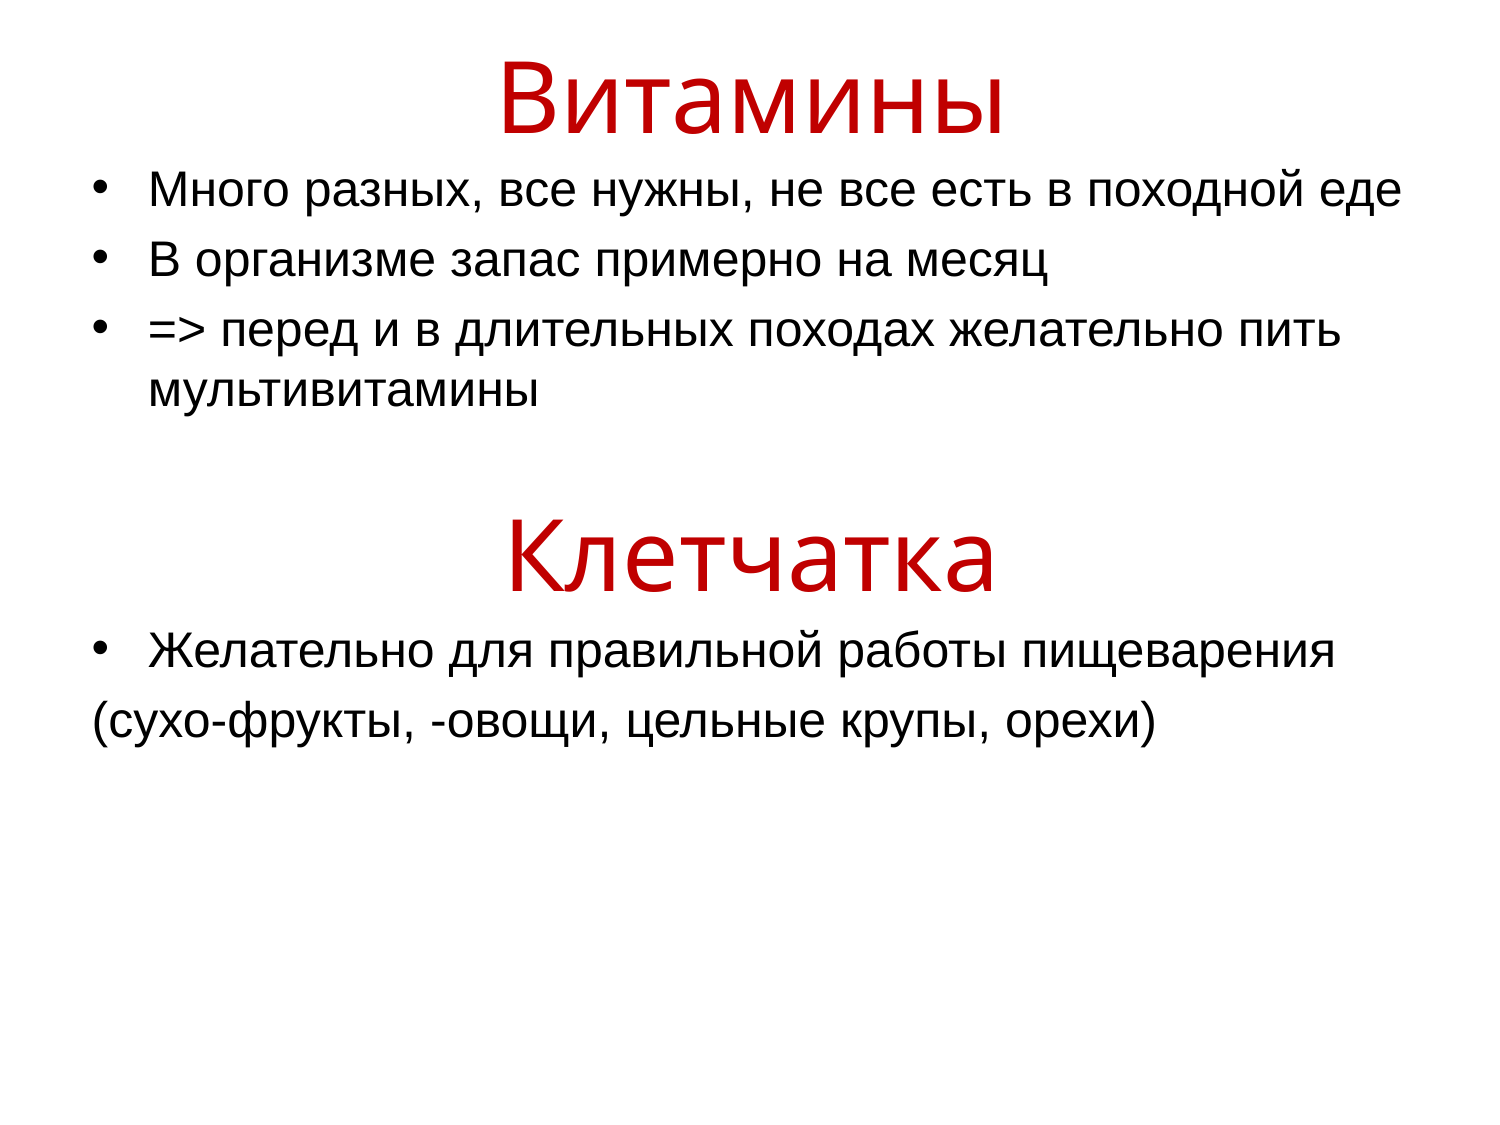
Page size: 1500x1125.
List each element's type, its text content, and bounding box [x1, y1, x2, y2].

text_box Желательно для правильной работы пищеварения (сухо-фрукты, -овощи, цельные крупы, орехи) [76, 609, 1427, 858]
text_box Клетчатка [76, 457, 1427, 609]
list Много разных, все нужны, не все есть в походной еде В организме запас примерно на месяц => перед и в длительных походах желательно пить мультивитамины [76, 149, 1427, 457]
title Витамины [76, 0, 1427, 149]
